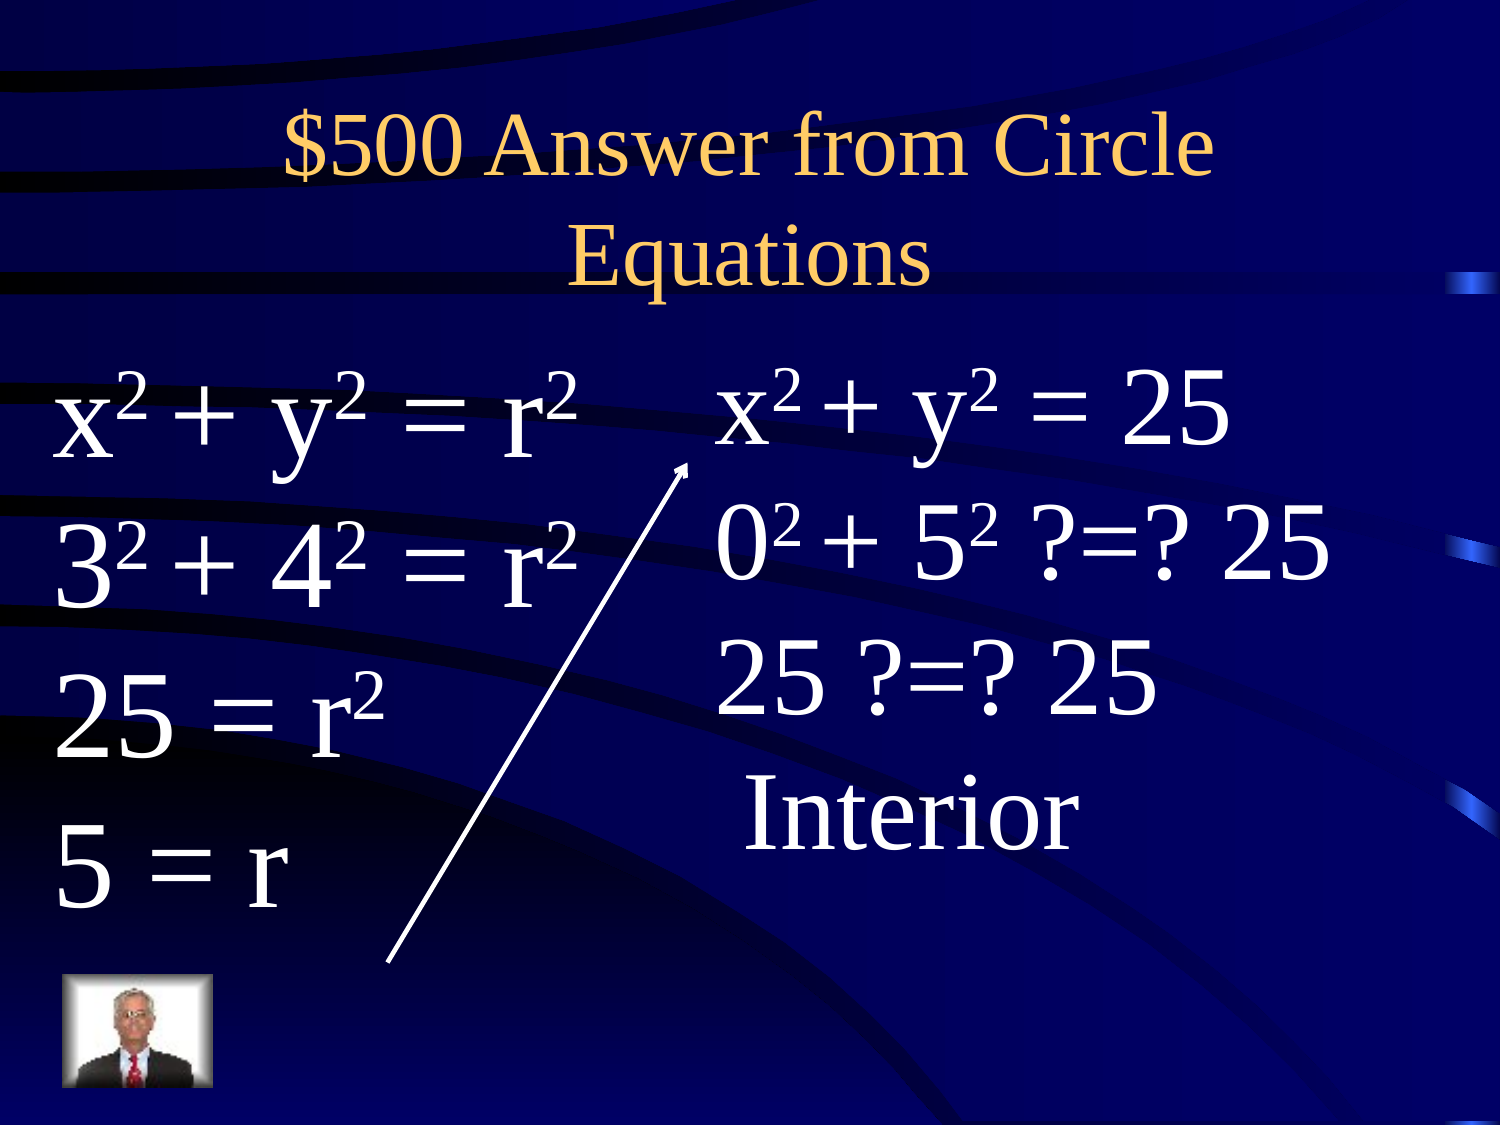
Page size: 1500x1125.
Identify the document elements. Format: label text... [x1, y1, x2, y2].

text_box x2 + y2 = r2 32 + 42 = r2 25 = r2 5 = r [37, 324, 713, 940]
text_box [387, 462, 688, 963]
text_box x2 + y2 = 25 02 + 52 ?=? 25 25 ?=? 25 Interior [699, 324, 1425, 880]
title $500 Answer from Circle Equations [112, 99, 1388, 288]
picture [62, 974, 213, 1088]
